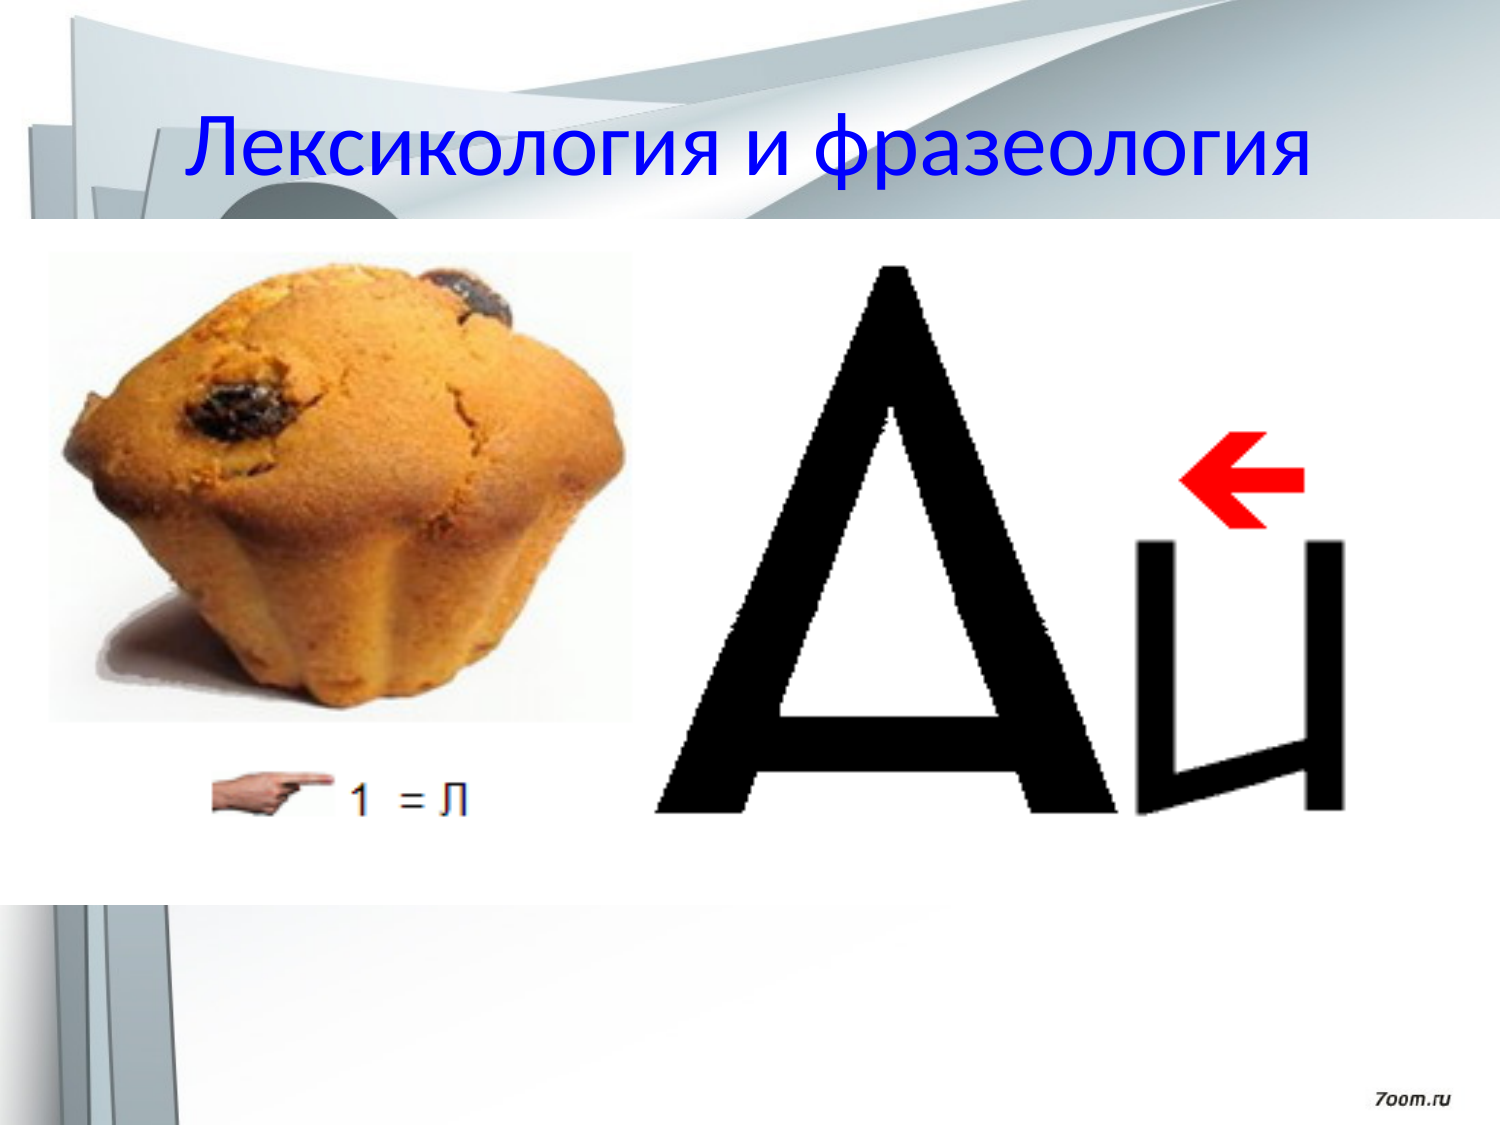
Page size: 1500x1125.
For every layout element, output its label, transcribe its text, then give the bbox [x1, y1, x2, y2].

picture [0, 0, 1500, 1125]
title Лексикология и фразеология [75, 45, 1425, 218]
